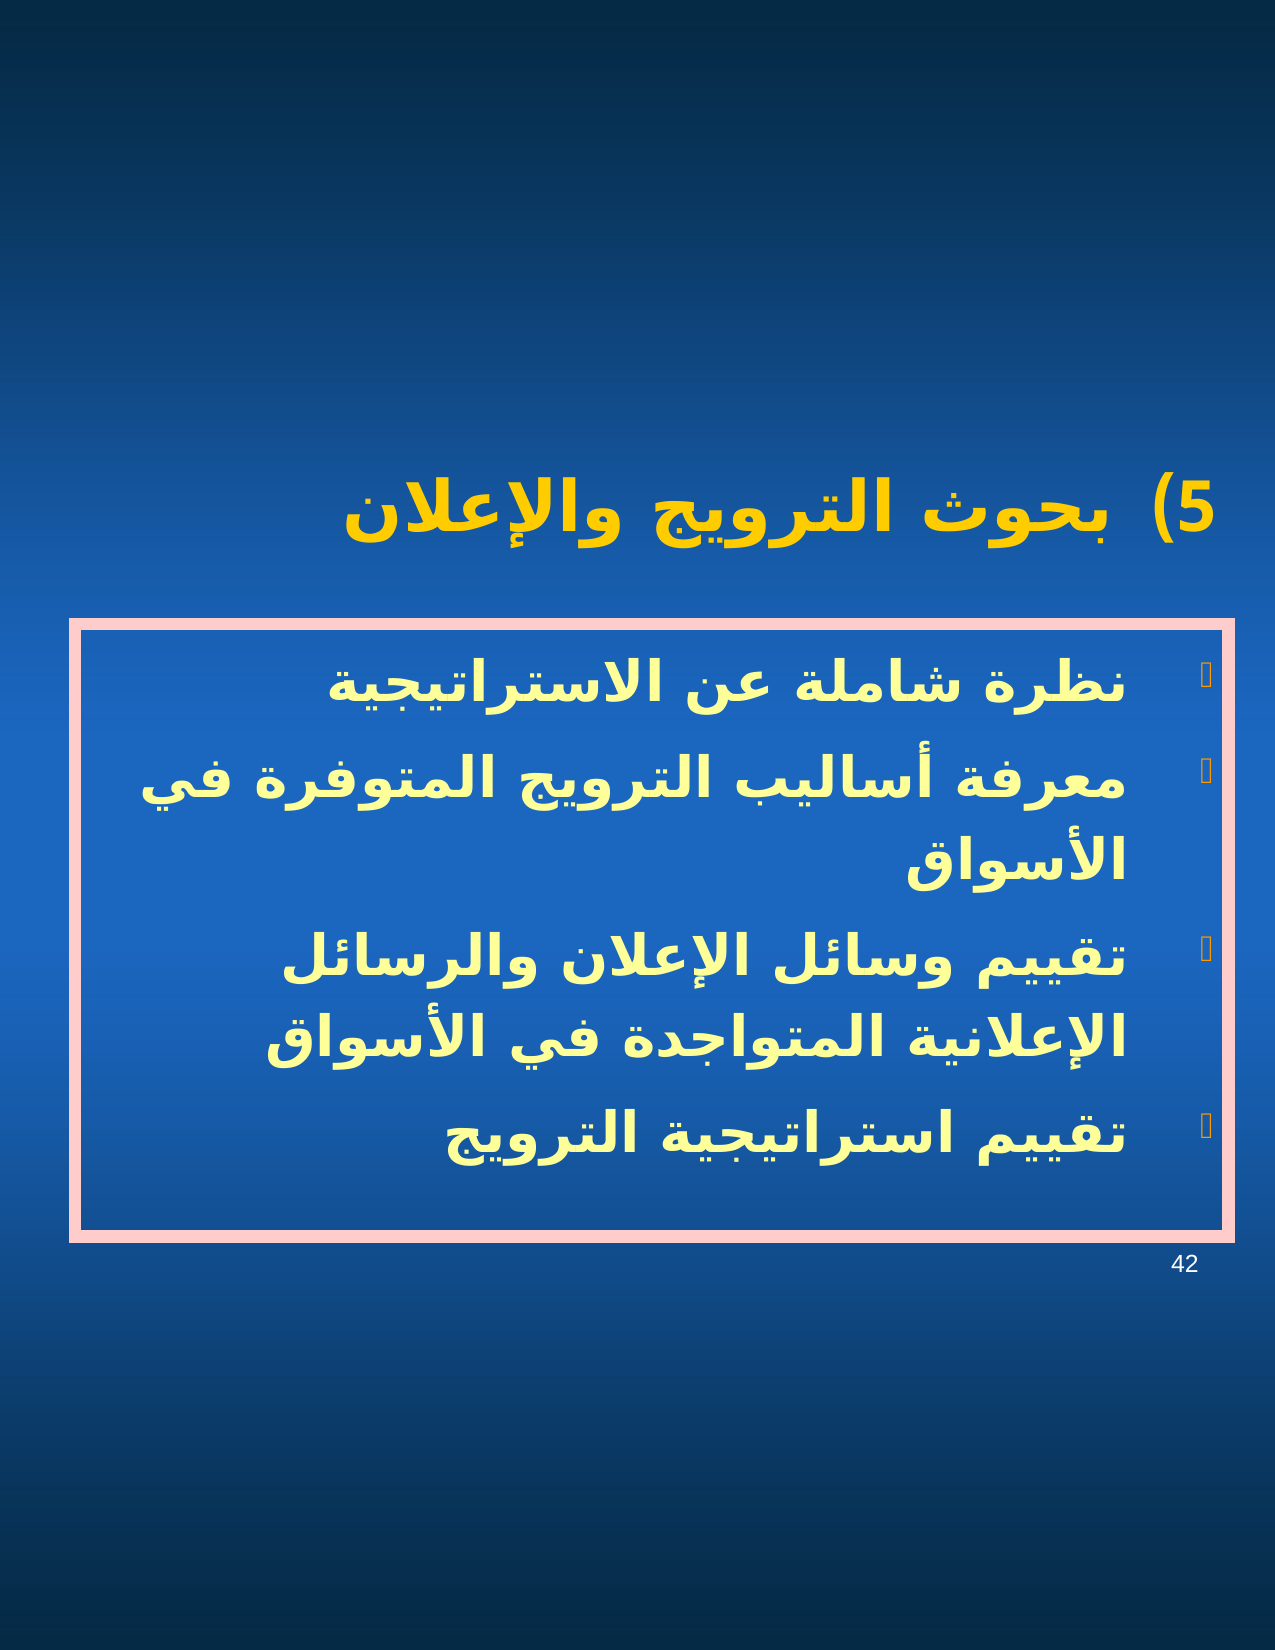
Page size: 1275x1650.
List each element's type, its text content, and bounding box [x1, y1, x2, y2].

text_box نظرة شاملة عن الاستراتيجية معرفة أساليب الترويج المتوفرة في الأسواق تقييم وسائل الإعلان والرسائل الإعلانية المتواجدة في الأسواق تقييم استراتيجية الترويج [75, 624, 1229, 1237]
text_box 42 [913, 1237, 1212, 1284]
text_box 5) بحوث الترويج والإعلان [145, 453, 1232, 581]
picture [0, 0, 1275, 1650]
